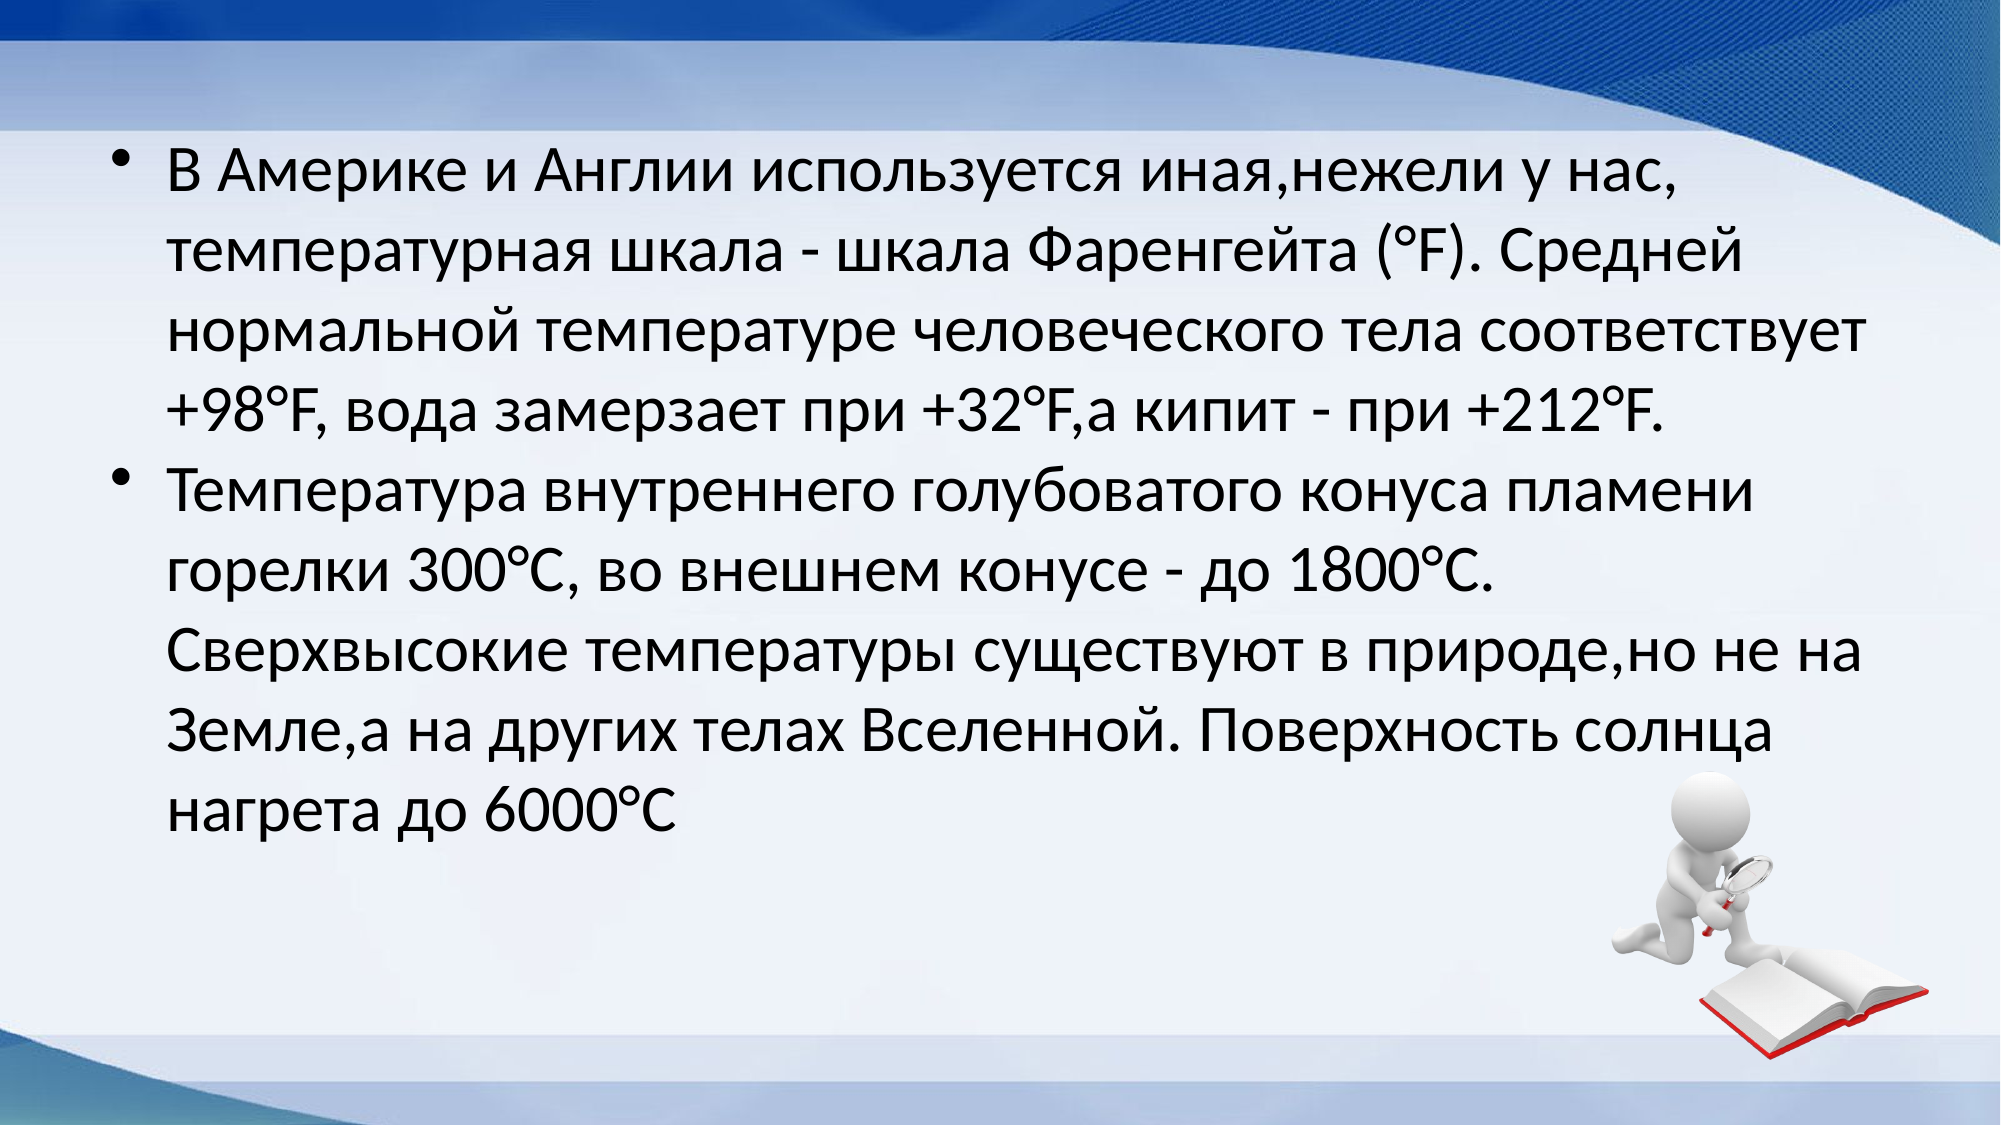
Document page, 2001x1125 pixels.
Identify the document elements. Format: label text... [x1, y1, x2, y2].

picture [0, 0, 2001, 1125]
list В Америке и Англии используется иная,нежели у нас, температурная шкала - шкала Фаренгейта (°F). Средней нормальной температуре человеческого тела соответствует +98°F, вода замерзает при +32°F,а кипит - при +212°F. Температура внутреннего голубоватого конуса пламени горелки 300°C, во внешнем конусе - до 1800°C. Сверхвысокие температуры существуют в природе,но не на Земле,а на других телах Вселенной. Поверхность солнца нагрета до 6000°C [95, 117, 1896, 923]
